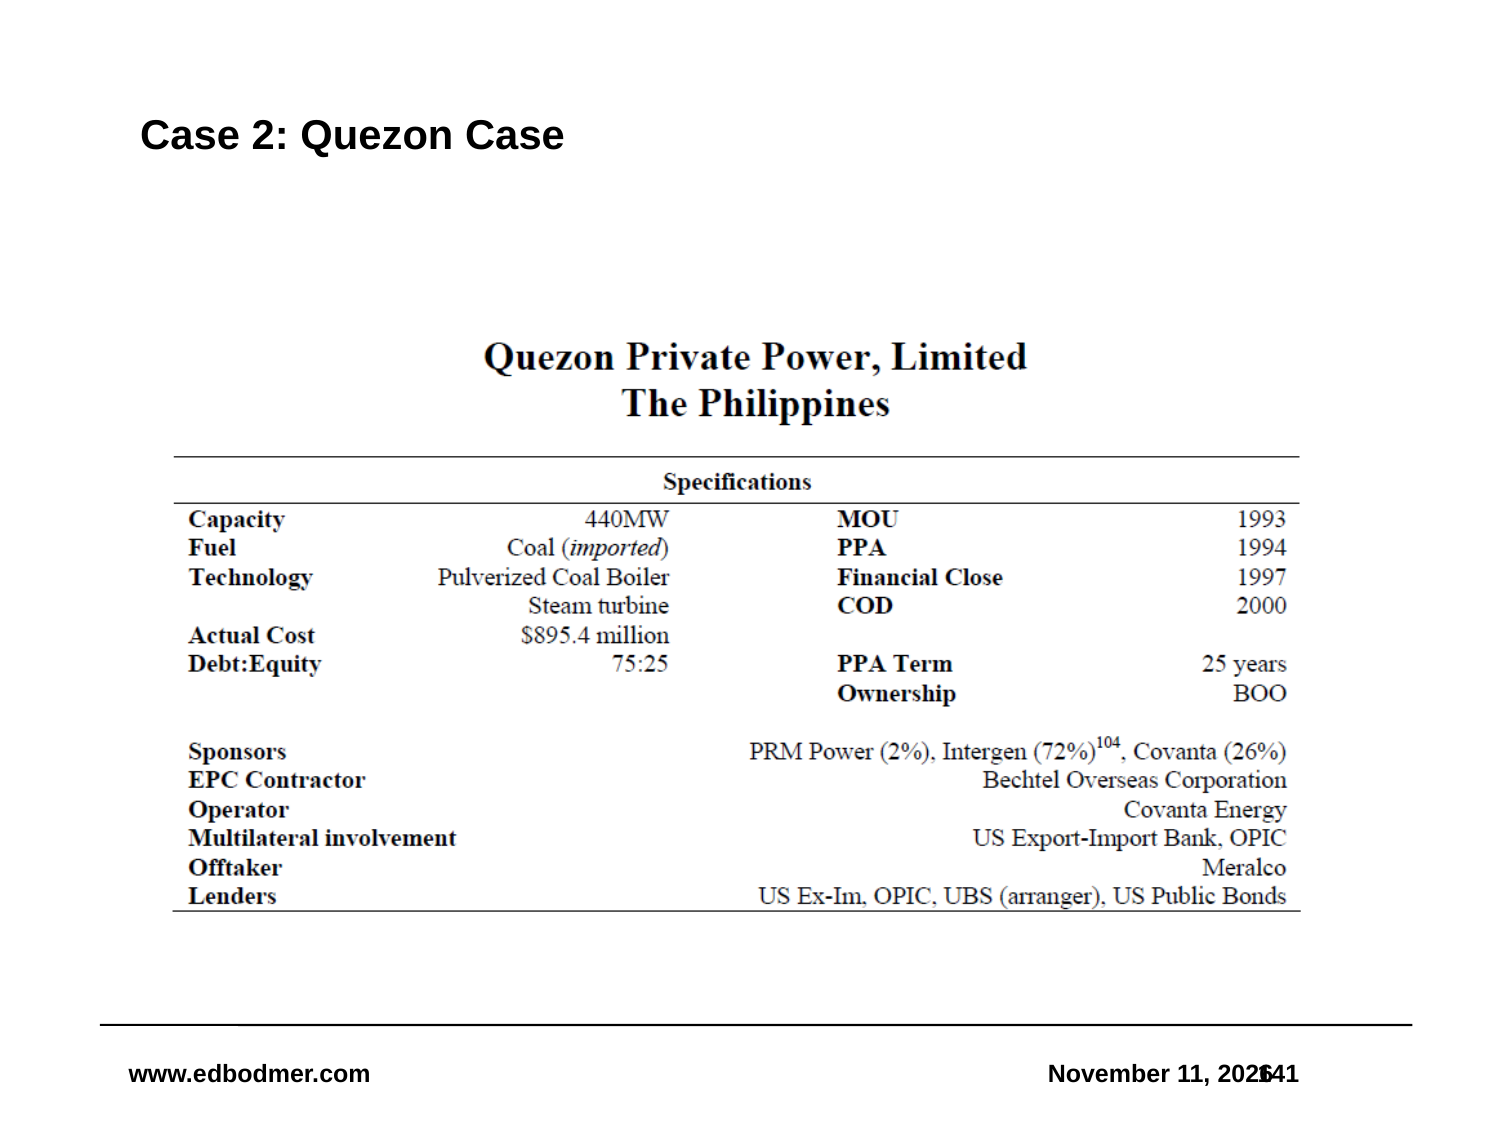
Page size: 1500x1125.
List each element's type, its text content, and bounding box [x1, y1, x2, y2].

title Case 2: Quezon Case [124, 99, 1288, 226]
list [124, 303, 1376, 947]
